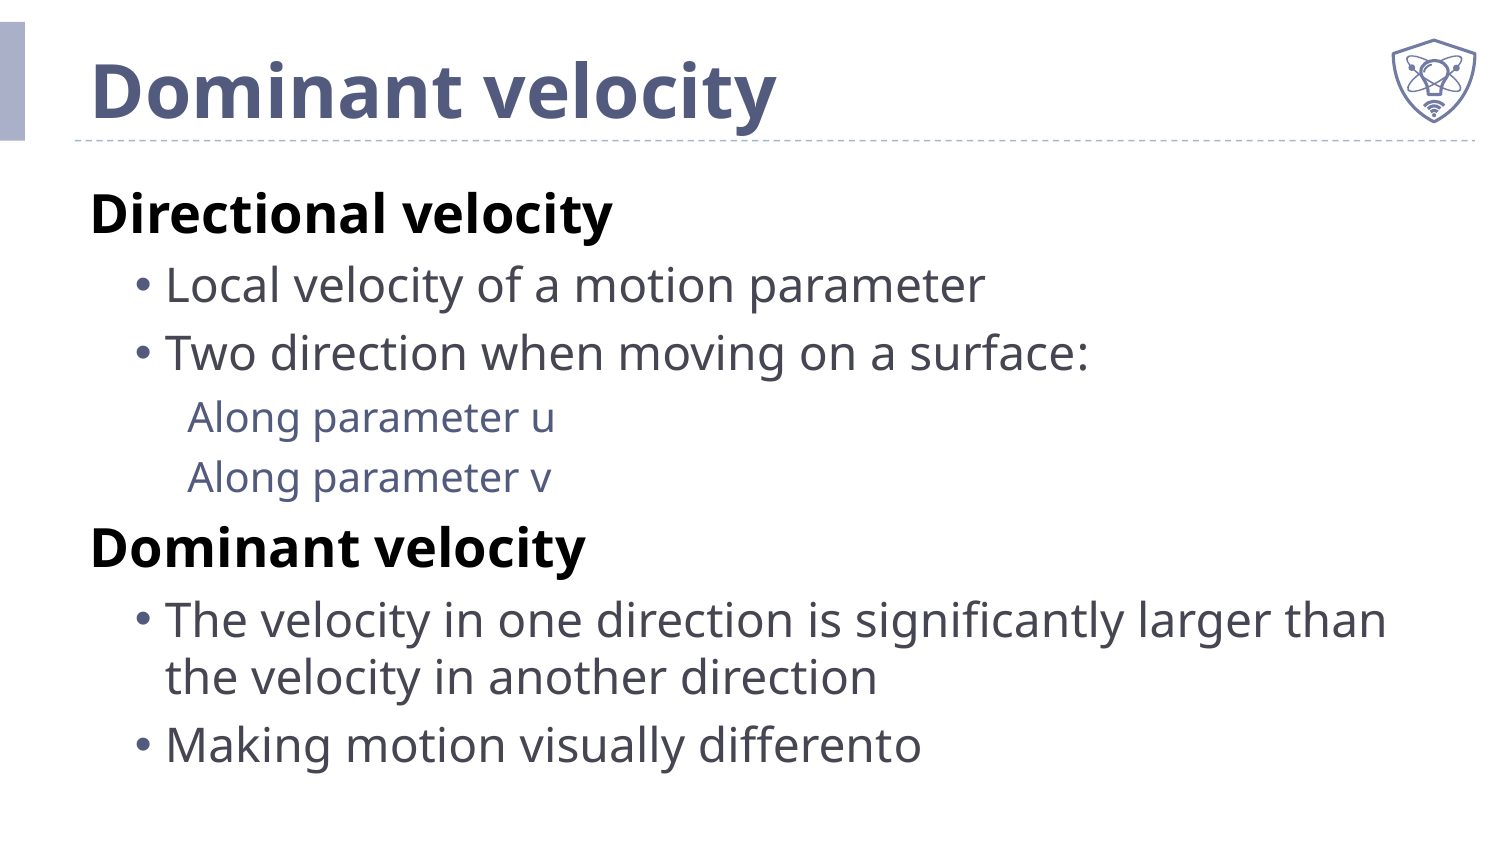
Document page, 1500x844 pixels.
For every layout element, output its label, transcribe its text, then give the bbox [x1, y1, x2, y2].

title Dominant velocity [75, 18, 1475, 141]
list Directional velocity Local velocity of a motion parameter Two direction when moving on a surface: Along parameter u Along parameter v Dominant velocity The velocity in one direction is significantly larger than the velocity in another direction Making motion visually differentо [75, 171, 1475, 835]
